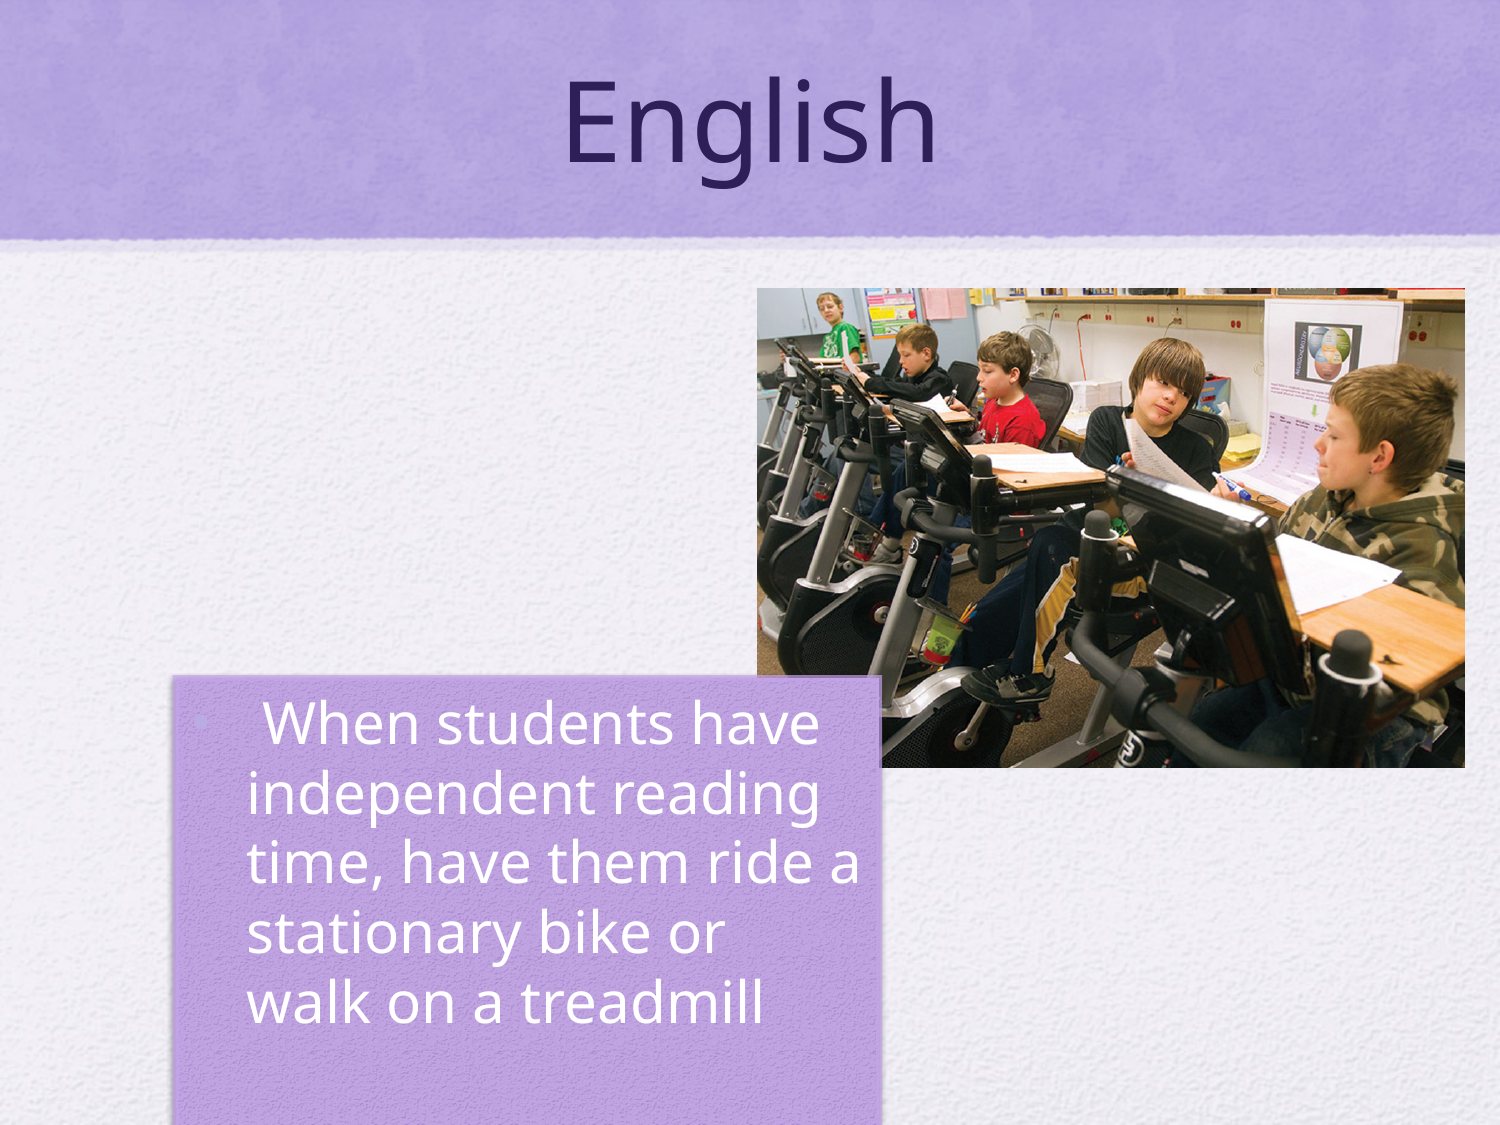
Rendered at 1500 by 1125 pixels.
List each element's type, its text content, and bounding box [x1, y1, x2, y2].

title English [129, 6, 1372, 239]
picture [0, 225, 1500, 1125]
list When students have independent reading time, have them ride a stationary bike or walk on a treadmill [173, 675, 882, 1125]
